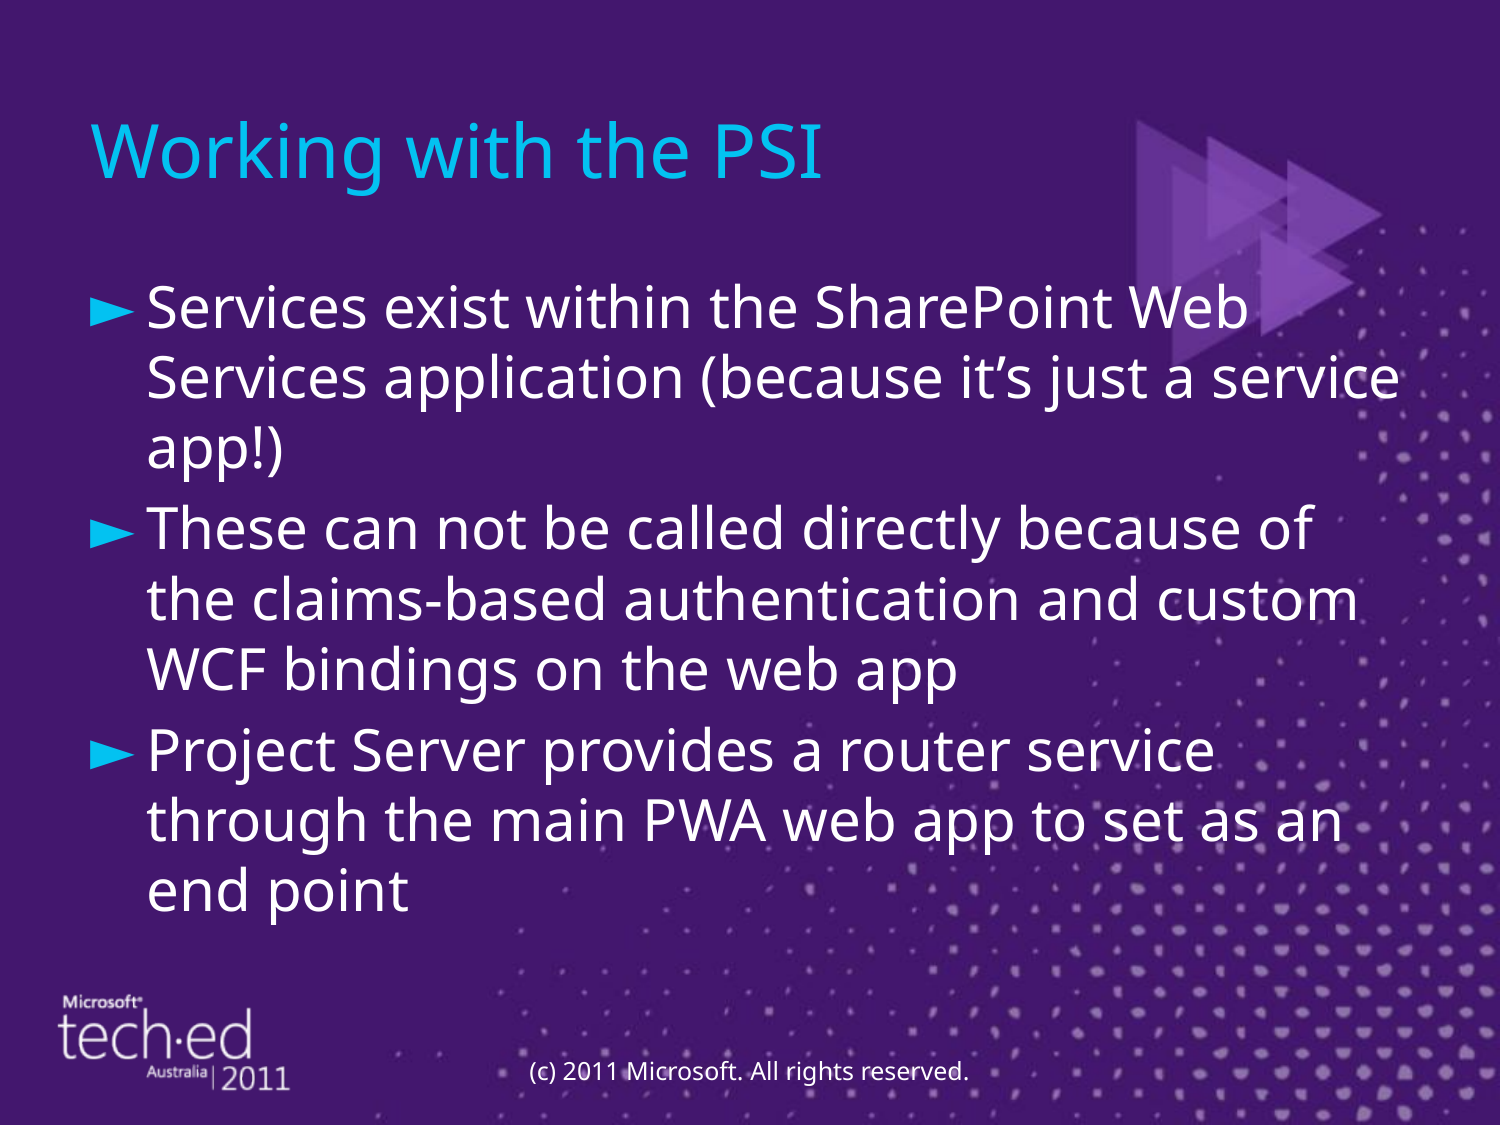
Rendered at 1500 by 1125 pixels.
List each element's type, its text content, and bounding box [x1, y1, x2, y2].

list Services exist within the SharePoint Web Services application (because it’s just a service app!) These can not be called directly because of the claims-based authentication and custom WCF bindings on the web app Project Server provides a router service through the main PWA web app to set as an end point [75, 262, 1425, 1005]
footer (c) 2011 Microsoft. All rights reserved. [512, 1042, 988, 1103]
picture [0, 0, 1500, 1125]
title Working with the PSI [75, 54, 1425, 243]
